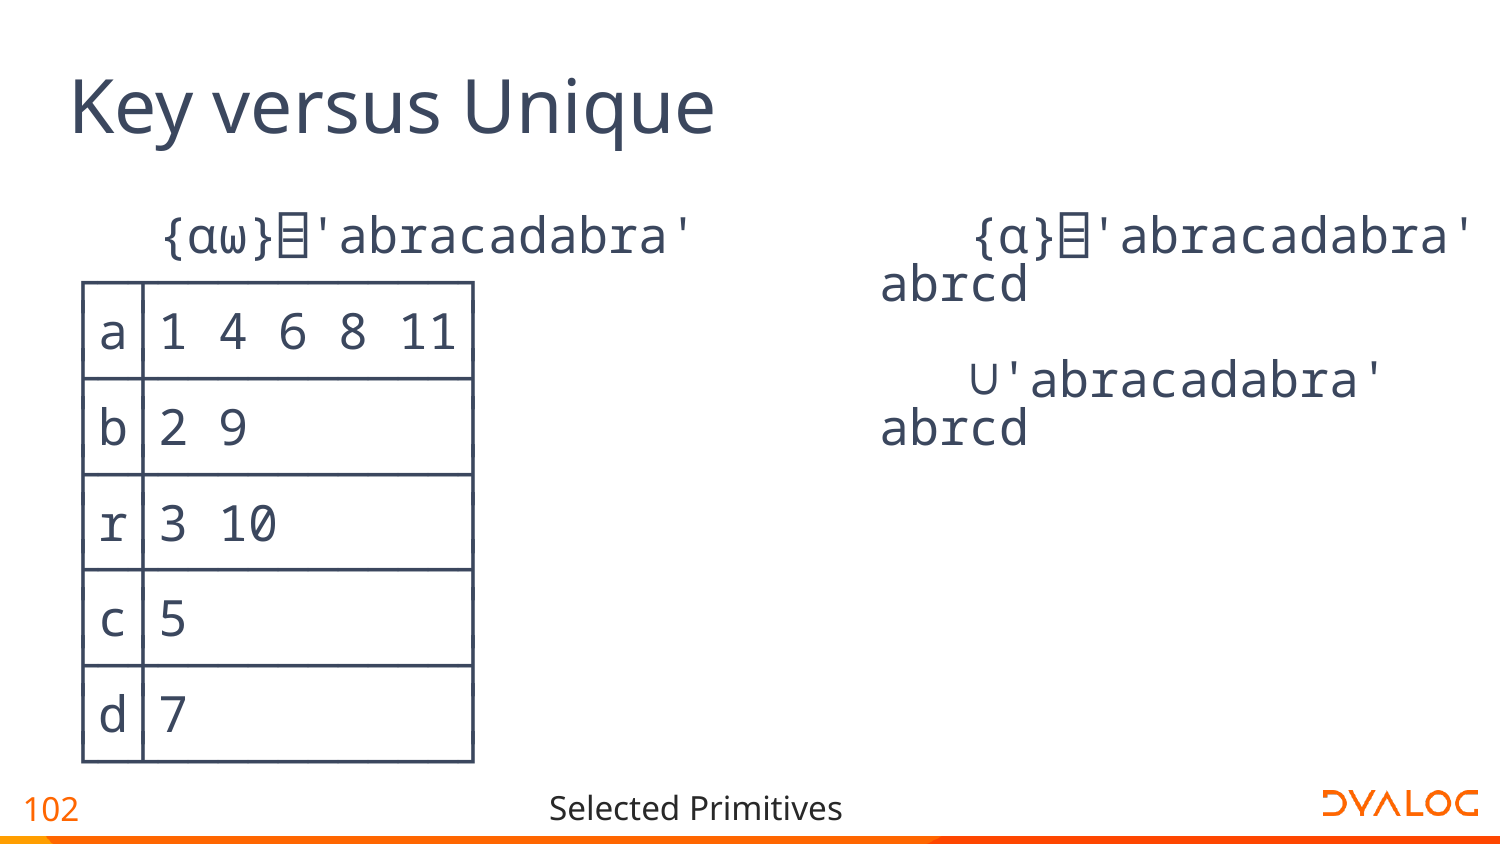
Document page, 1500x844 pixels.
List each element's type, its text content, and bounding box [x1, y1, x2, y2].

picture [0, 836, 1500, 844]
title Key versus Unique [53, 43, 1453, 157]
list {⍺}⌸'abracadabra' abrcd ∪'abracadabra' abrcd [864, 207, 1500, 740]
picture [1323, 790, 1478, 816]
list {⍺⍵}⌸'abracadabra' ┌─┬──────────┐ │a│1 4 6 8 11│ ├─┼──────────┤ │b│2 9 │ ├─┼──────────┤ │r│3 10 │ ├─┼──────────┤ │c│5 │ ├─┼──────────┤ │d│7 │ └─┴──────────┘ [53, 207, 864, 740]
